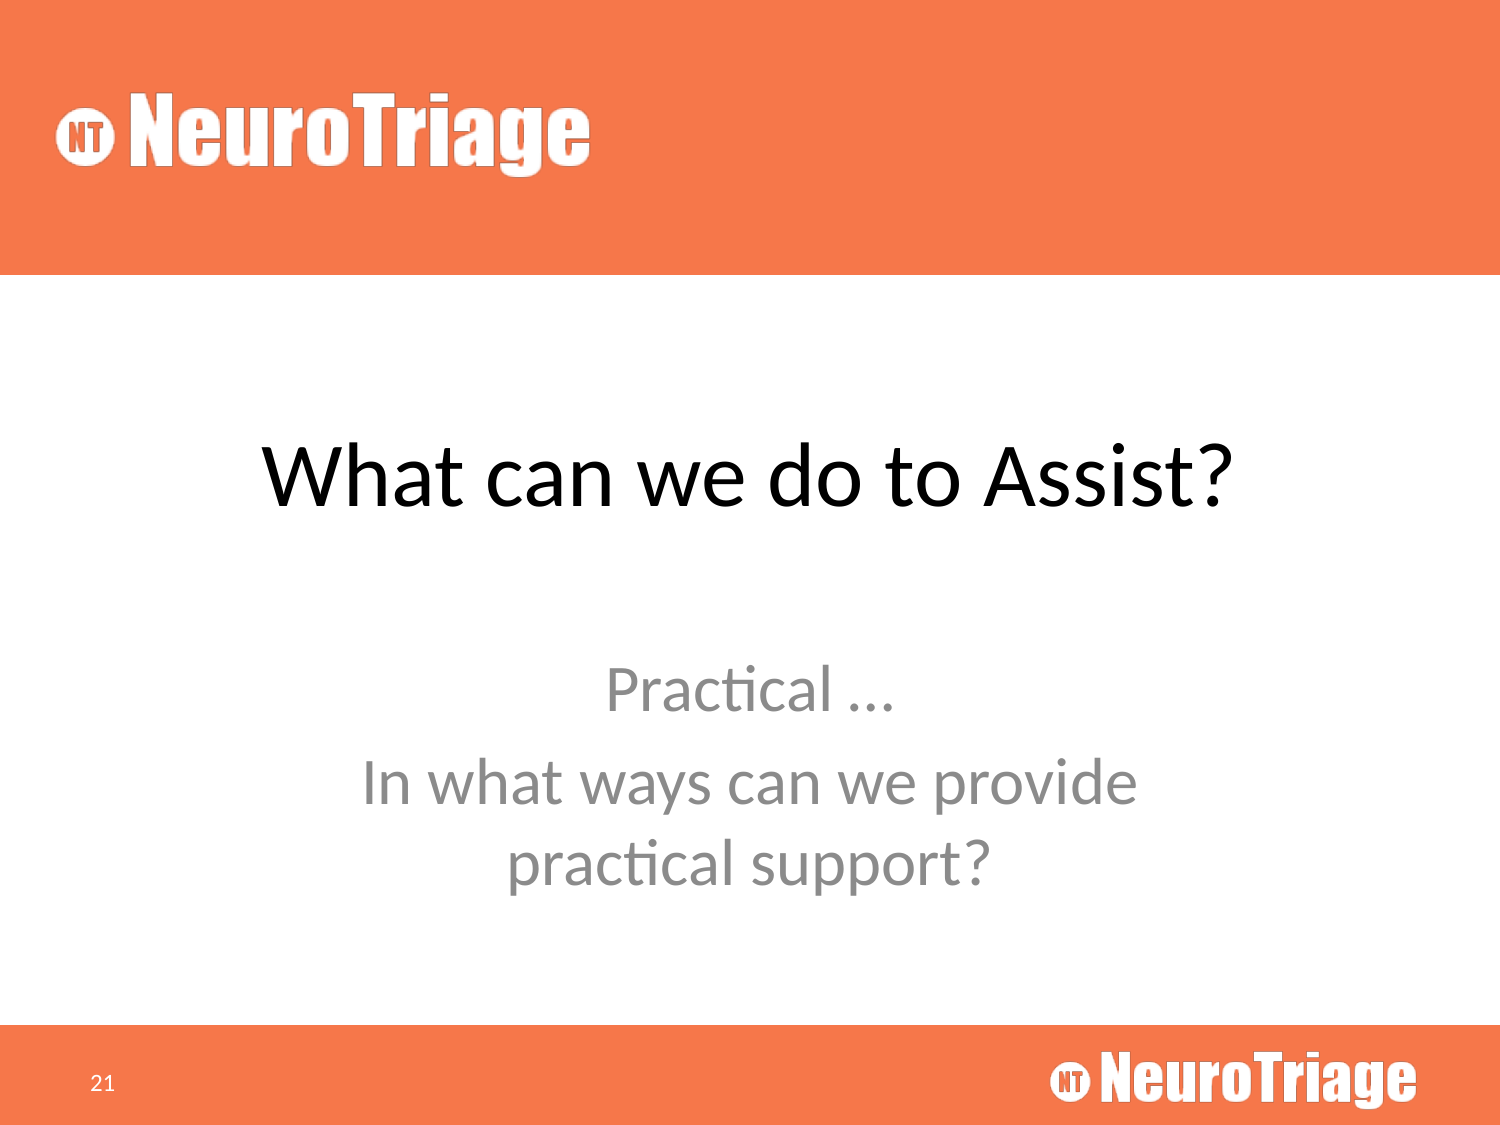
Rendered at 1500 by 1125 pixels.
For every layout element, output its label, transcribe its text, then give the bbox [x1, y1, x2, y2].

subtitle Practical … In what ways can we provide practical support? [225, 637, 1275, 925]
title What can we do to Assist? [112, 349, 1388, 591]
picture [1037, 1030, 1425, 1125]
picture [37, 62, 603, 200]
slide_number 21 [75, 1051, 425, 1112]
